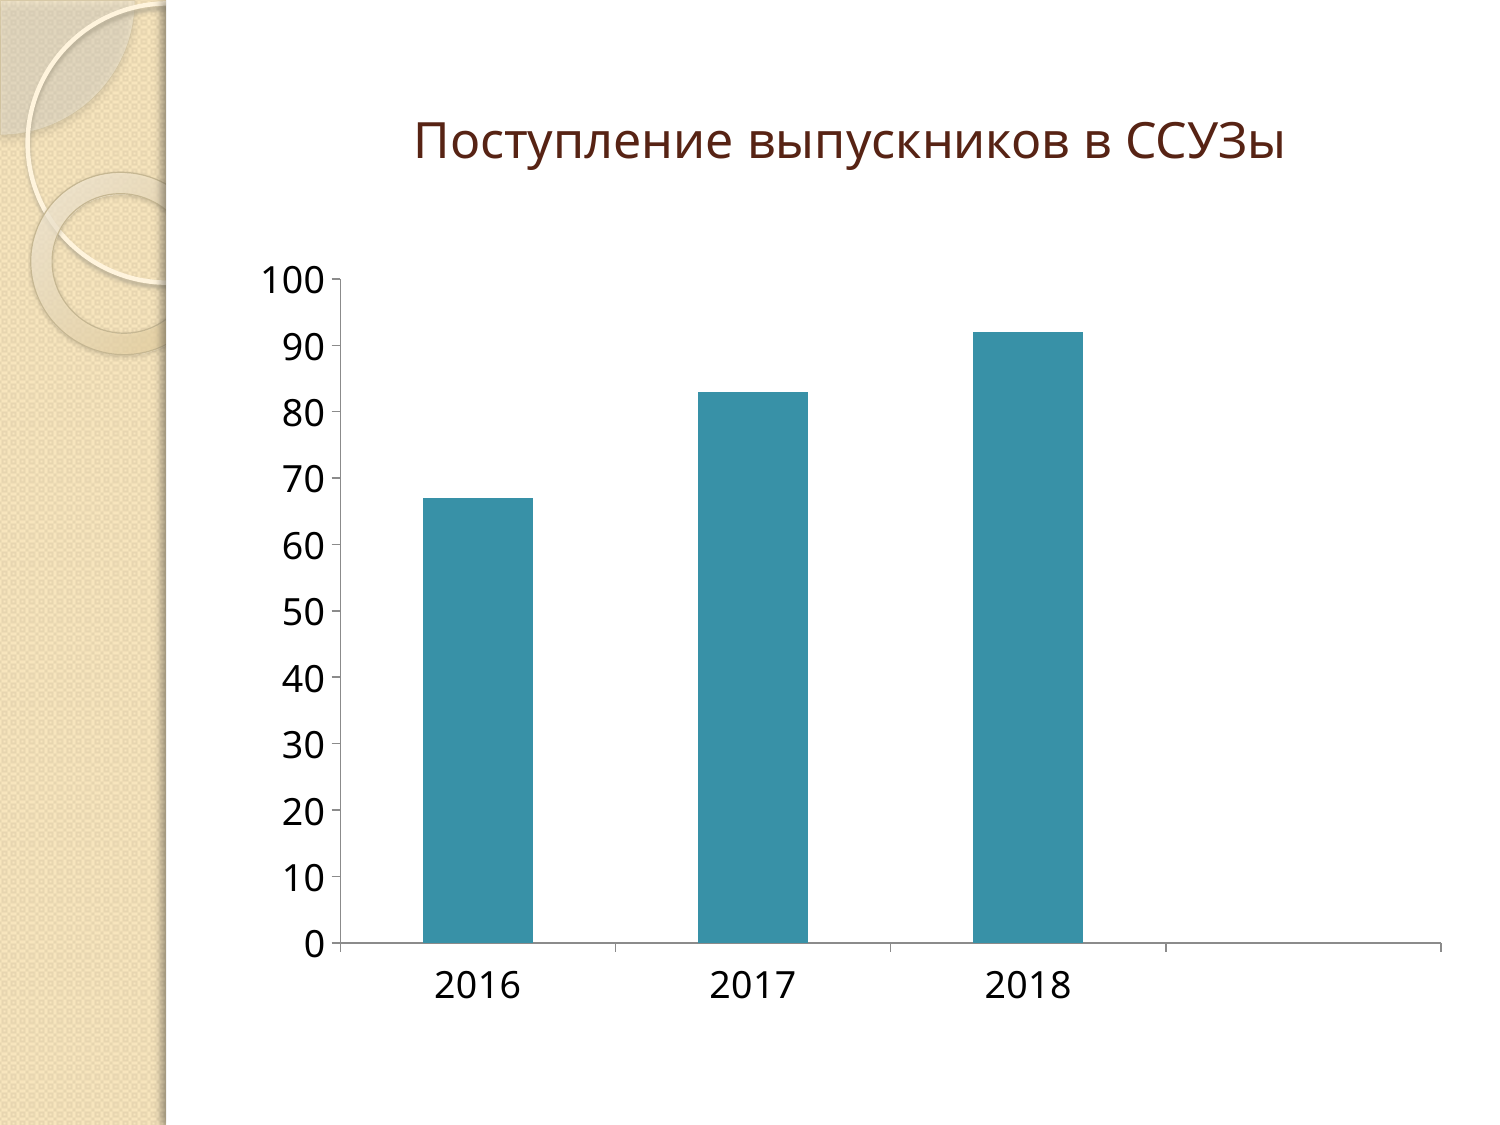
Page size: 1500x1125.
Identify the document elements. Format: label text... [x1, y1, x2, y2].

title Поступление выпускников в ССУЗы [235, 45, 1466, 233]
chart [235, 237, 1466, 1026]
